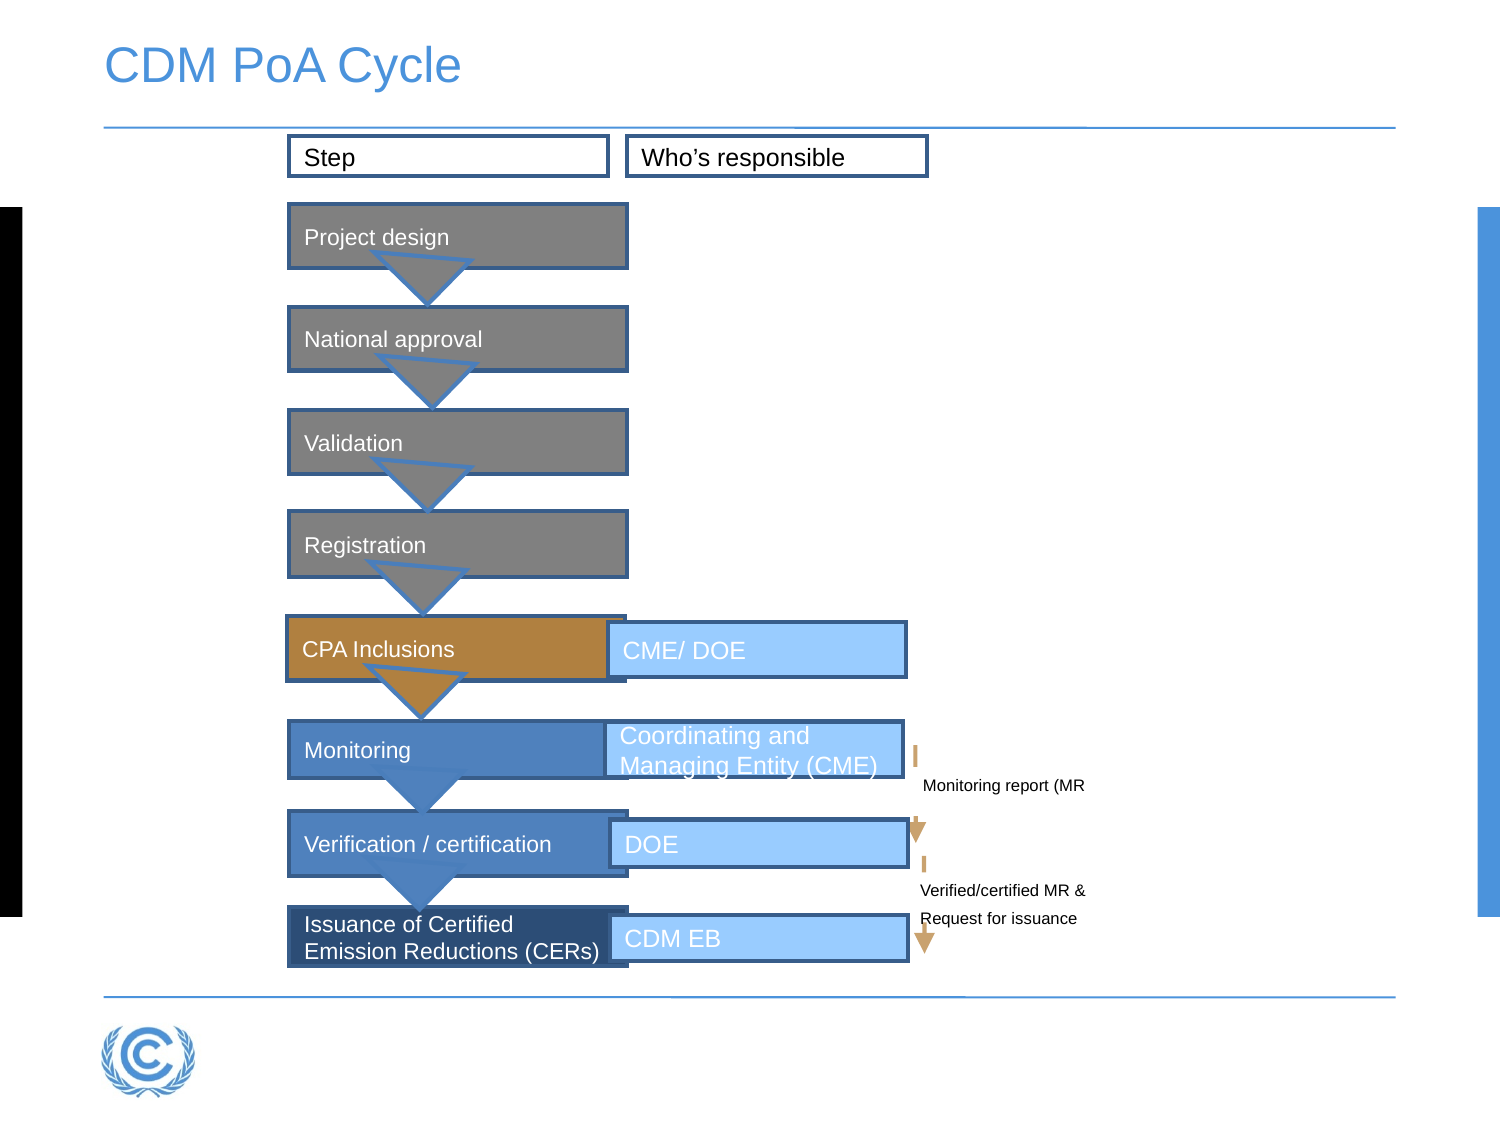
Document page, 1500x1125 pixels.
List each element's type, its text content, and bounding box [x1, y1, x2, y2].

picture [101, 1001, 209, 1108]
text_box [288, 124, 1209, 977]
title CDM PoA Cycle [104, 50, 1396, 103]
